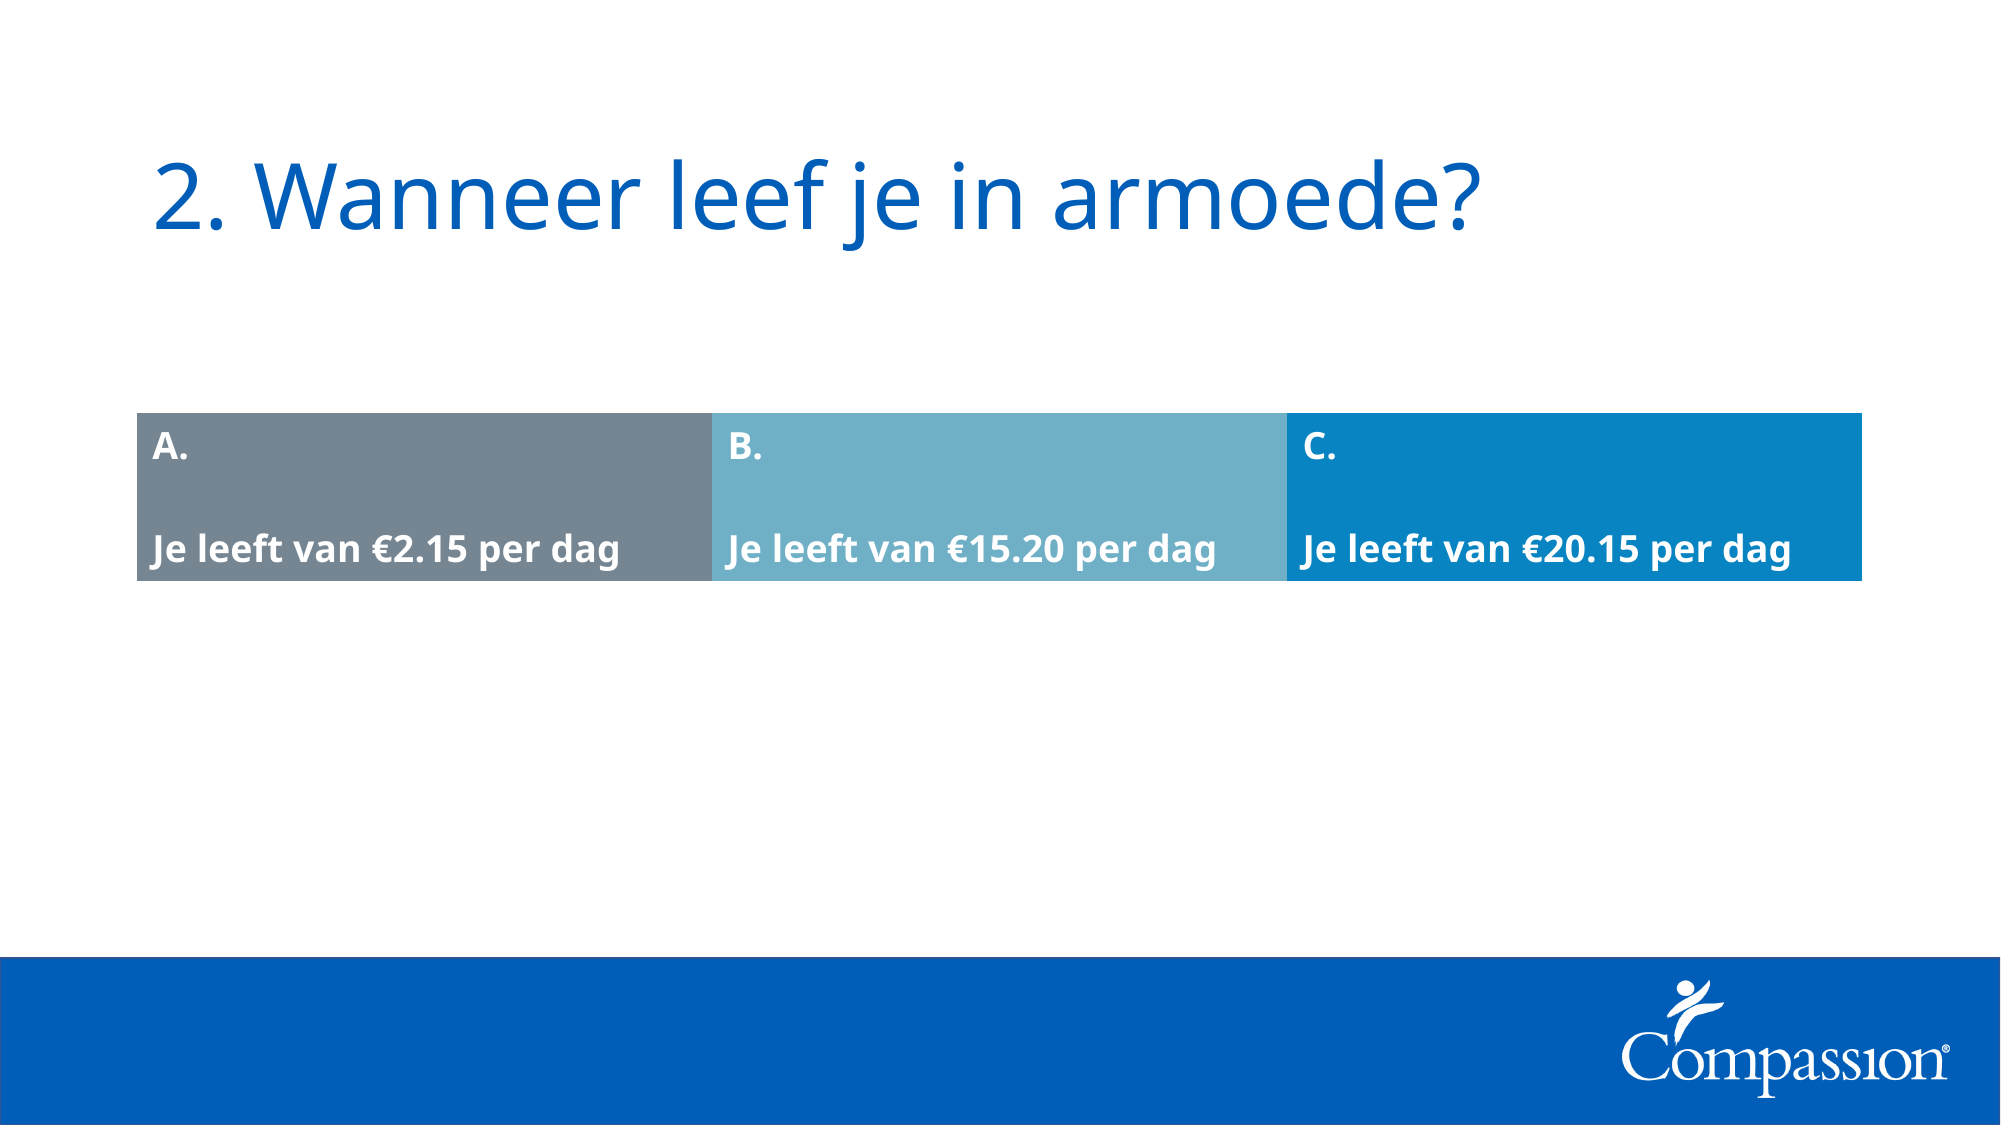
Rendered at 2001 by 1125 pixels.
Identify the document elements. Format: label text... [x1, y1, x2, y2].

table_header A. Je leeft van €2.15 per dag [137, 413, 712, 581]
table_header C. Je leeft van €20.15 per dag [1287, 413, 1862, 581]
table_header B. Je leeft van €15.20 per dag [712, 413, 1287, 581]
picture [1622, 980, 1950, 1098]
title 2. Wanneer leef je in armoede? [137, 87, 1863, 305]
